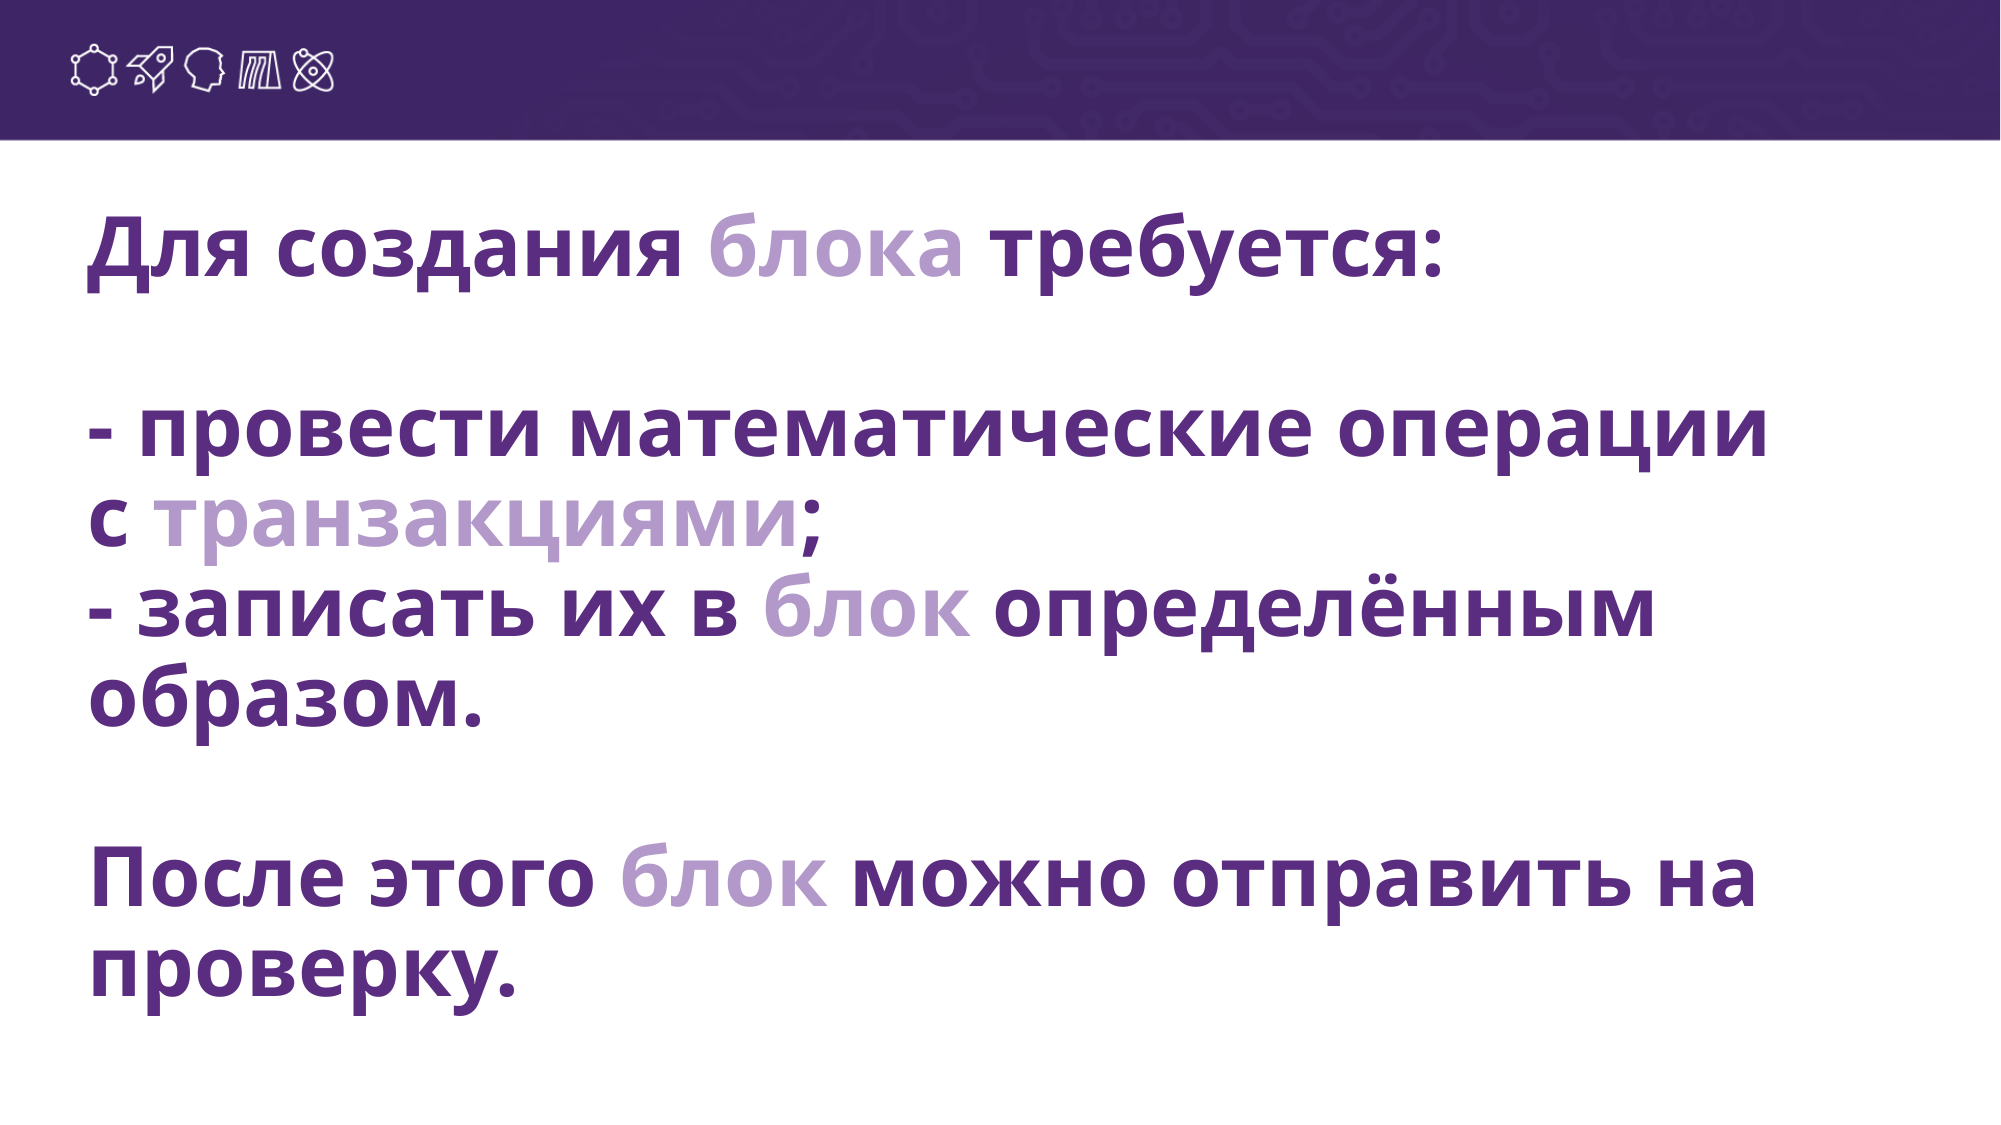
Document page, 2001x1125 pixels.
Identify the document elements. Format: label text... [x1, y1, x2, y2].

picture [0, 0, 2001, 1125]
text_box Для создания блока требуется: - провести математические операции с транзакциями; - записать их в блок определённым образом. После этого блок можно отправить на проверку. [72, 176, 1845, 1042]
